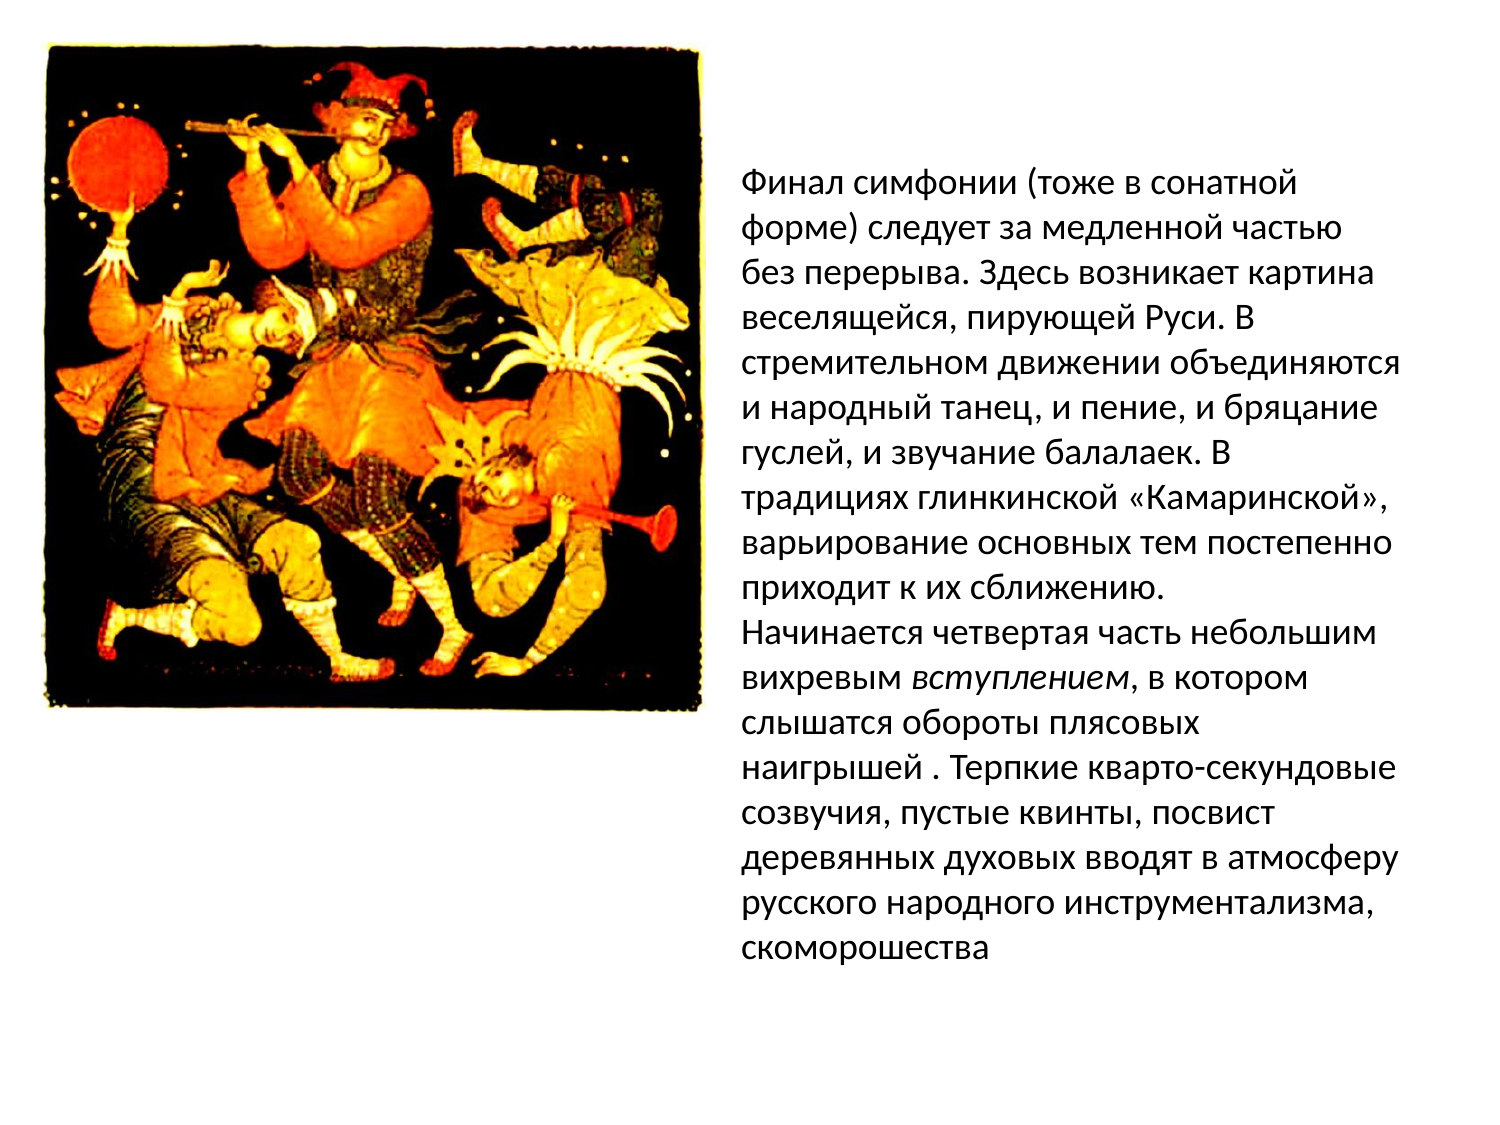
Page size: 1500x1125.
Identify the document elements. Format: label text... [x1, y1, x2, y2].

text_box Финал симфонии (тоже в сонатной форме) следует за медленной частью без перерыва. Здесь возникает картина веселящейся, пирующей Руси. В стремительном движении объединяются и народный танец, и пение, и бряцание гуслей, и звучание балалаек. В традициях глинкинской «Камаринской», варьирование основных тем постепенно приходит к их сближению. Начинается четвертая часть небольшим вихревым вступлением, в котором слышатся обороты плясовых наигрышей . Терпкие кварто-секундовые созвучия, пустые квинты, посвист деревянных духовых вводят в атмосферу русского народного инструментализма, скоморошества [726, 149, 1418, 975]
picture [40, 42, 706, 713]
